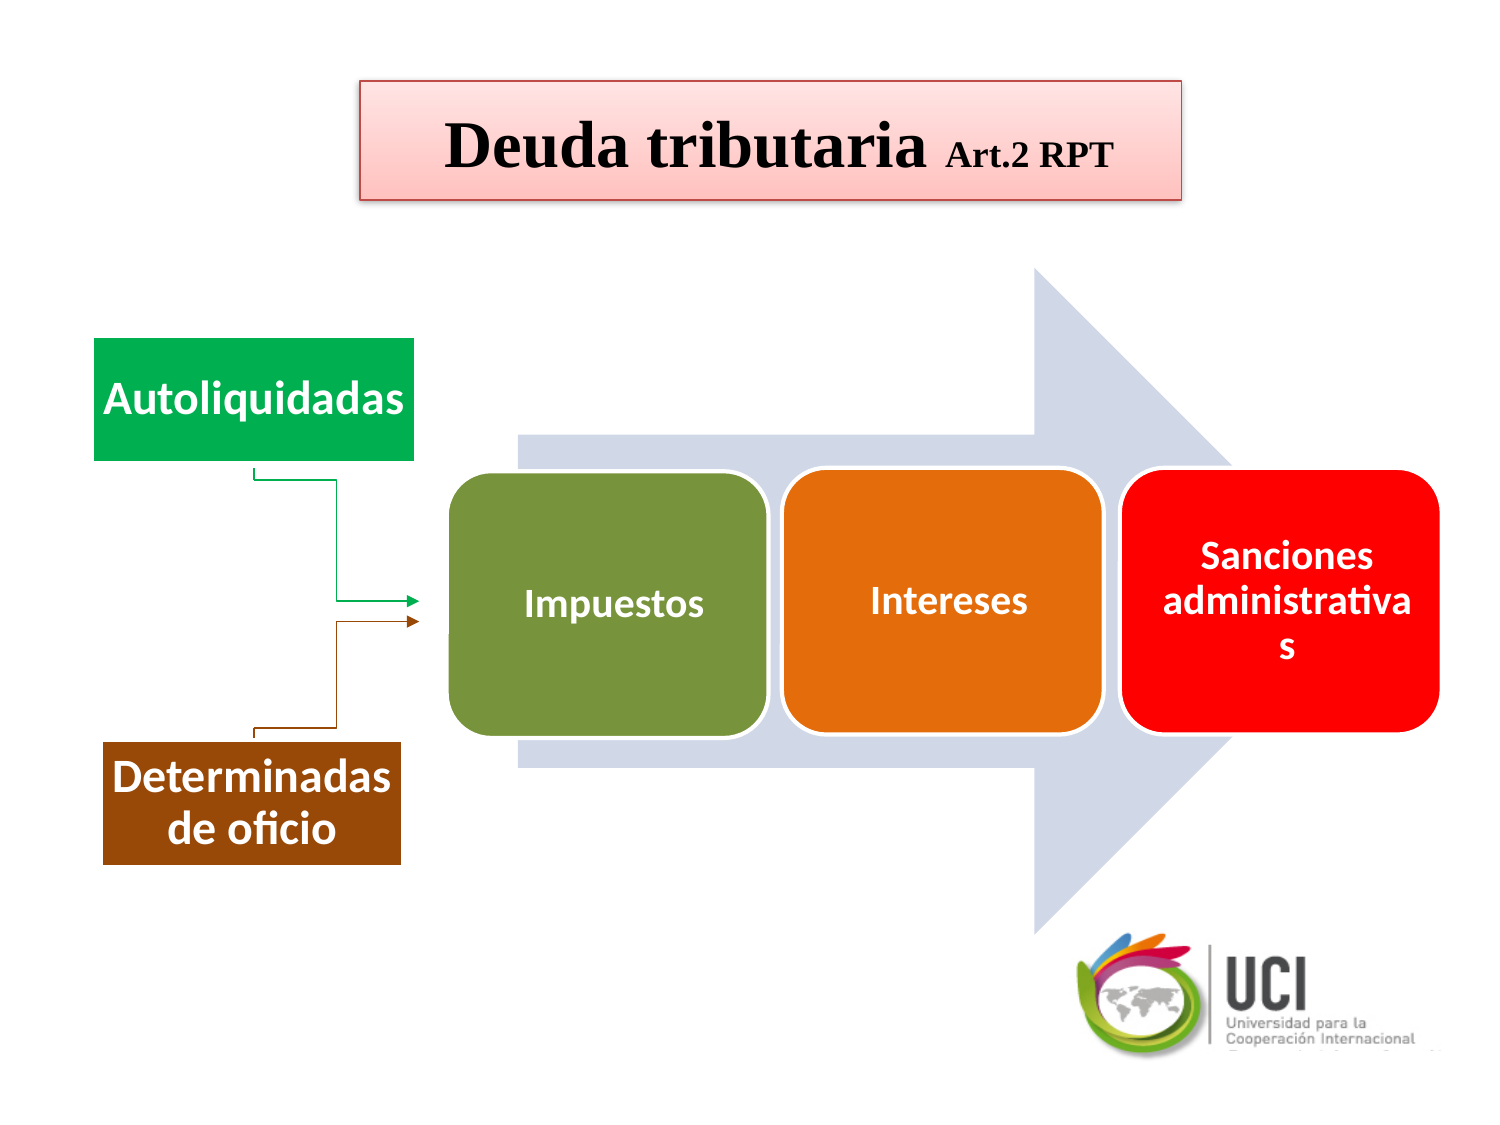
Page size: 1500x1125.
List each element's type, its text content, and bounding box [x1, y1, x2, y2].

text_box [64, 259, 444, 927]
text_box Deuda tributaria Art.2 RPT [359, 80, 1182, 201]
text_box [442, 267, 1444, 935]
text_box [253, 479, 420, 602]
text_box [253, 621, 420, 729]
picture [1068, 935, 1471, 1063]
